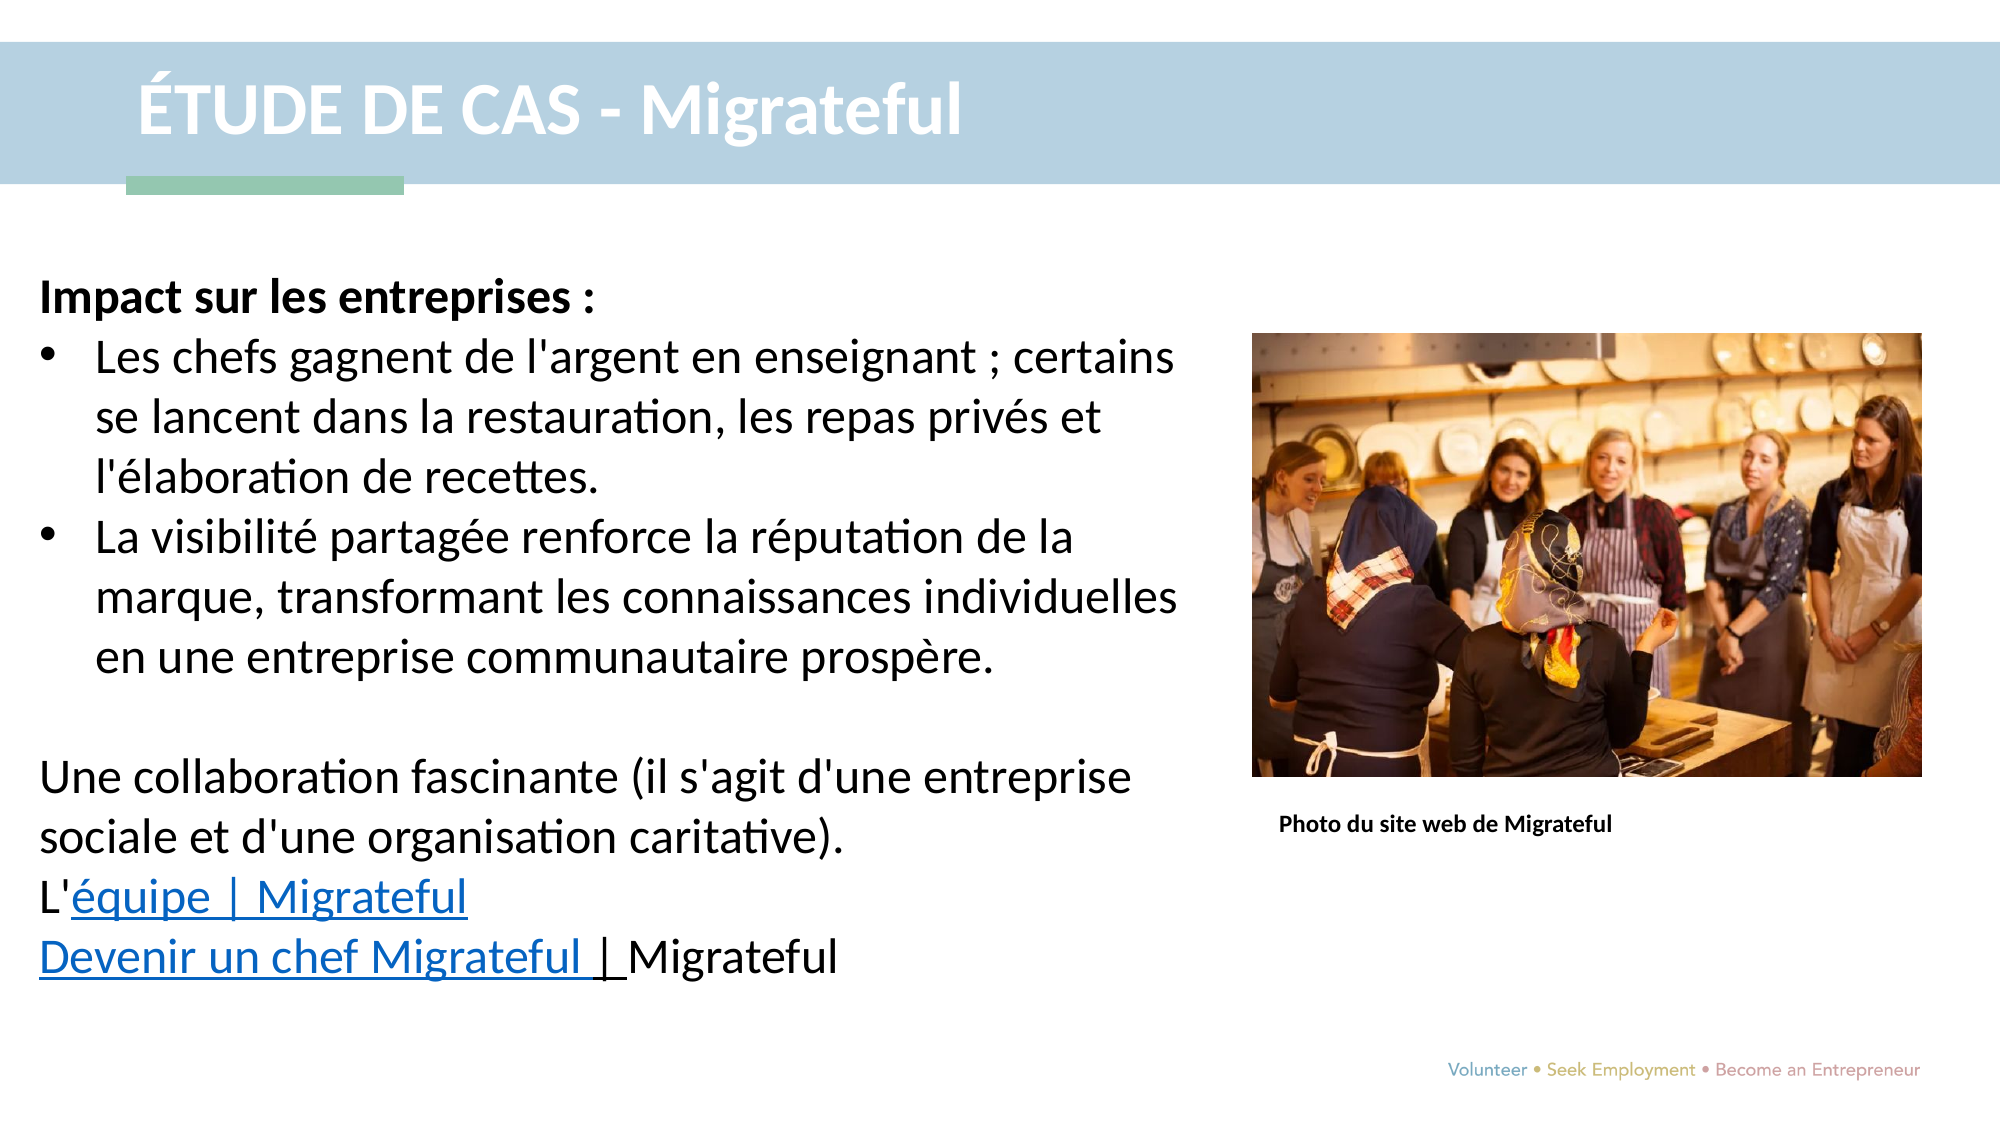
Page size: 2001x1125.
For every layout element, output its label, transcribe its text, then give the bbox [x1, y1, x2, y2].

list ÉTUDE DE CAS - Migrateful [123, 51, 1913, 170]
text_box Impact sur les entreprises : Les chefs gagnent de l'argent en enseignant ; certains se lancent dans la restauration, les repas privés et l'élaboration de recettes. La visibilité partagée renforce la réputation de la marque, transformant les connaissances individuelles en une entreprise communautaire prospère. Une collaboration fascinante (il s'agit d'une entreprise sociale et d'une organisation caritative). L'équipe | Migrateful Devenir un chef Migrateful | Migrateful [24, 196, 1216, 1046]
text_box Photo du site web de Migrateful [1264, 799, 1913, 845]
picture [1251, 333, 1922, 777]
picture [1418, 1046, 1971, 1103]
